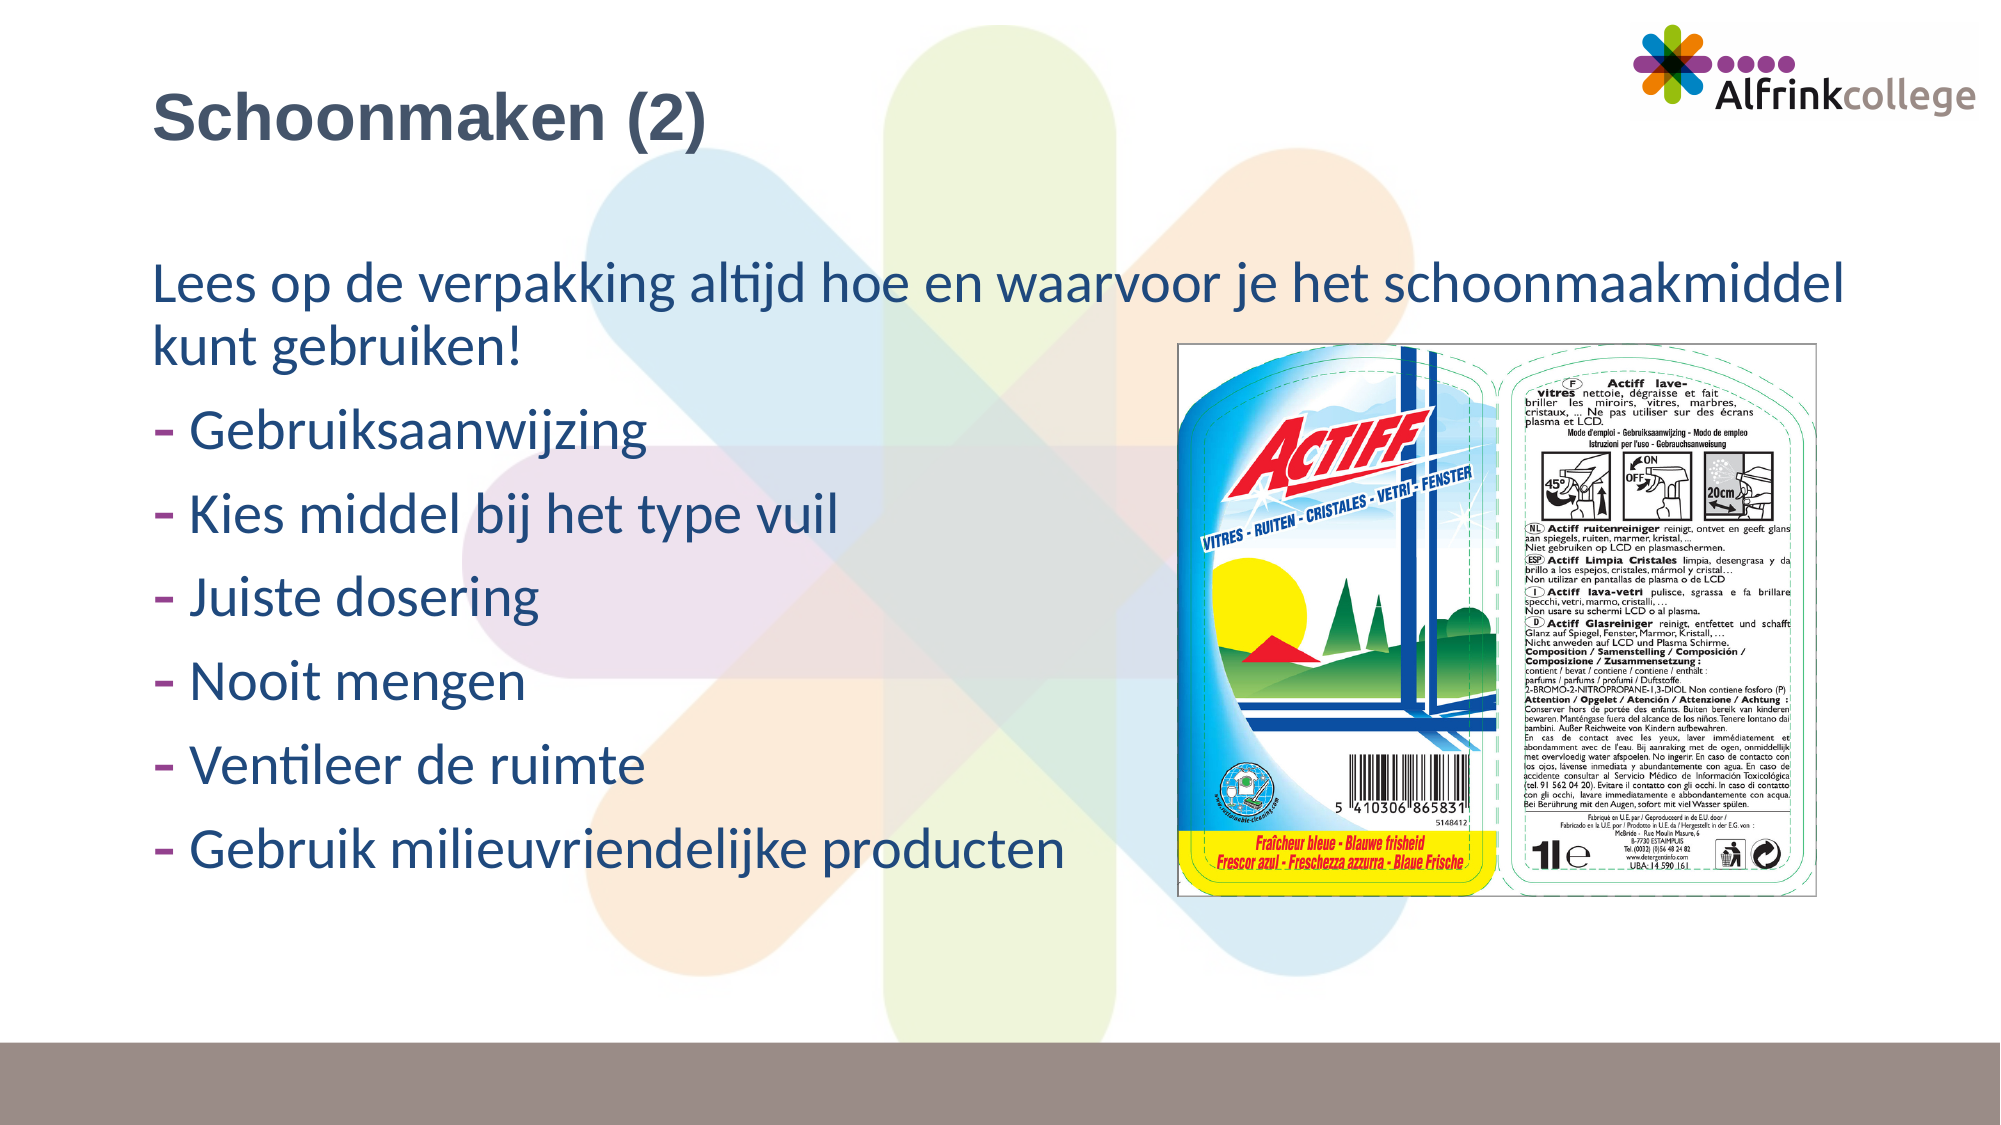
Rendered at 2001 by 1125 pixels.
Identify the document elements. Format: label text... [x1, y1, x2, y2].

title Schoonmaken (2) [137, 59, 1689, 179]
picture [1630, 22, 1979, 121]
picture [1177, 343, 1817, 897]
list Lees op de verpakking altijd hoe en waarvoor je het schoonmaakmiddel kunt gebruiken! Gebruiksaanwijzing Kies middel bij het type vuil Juiste dosering Nooit mengen Ventileer de ruimte Gebruik milieuvriendelijke producten [137, 244, 1863, 1014]
